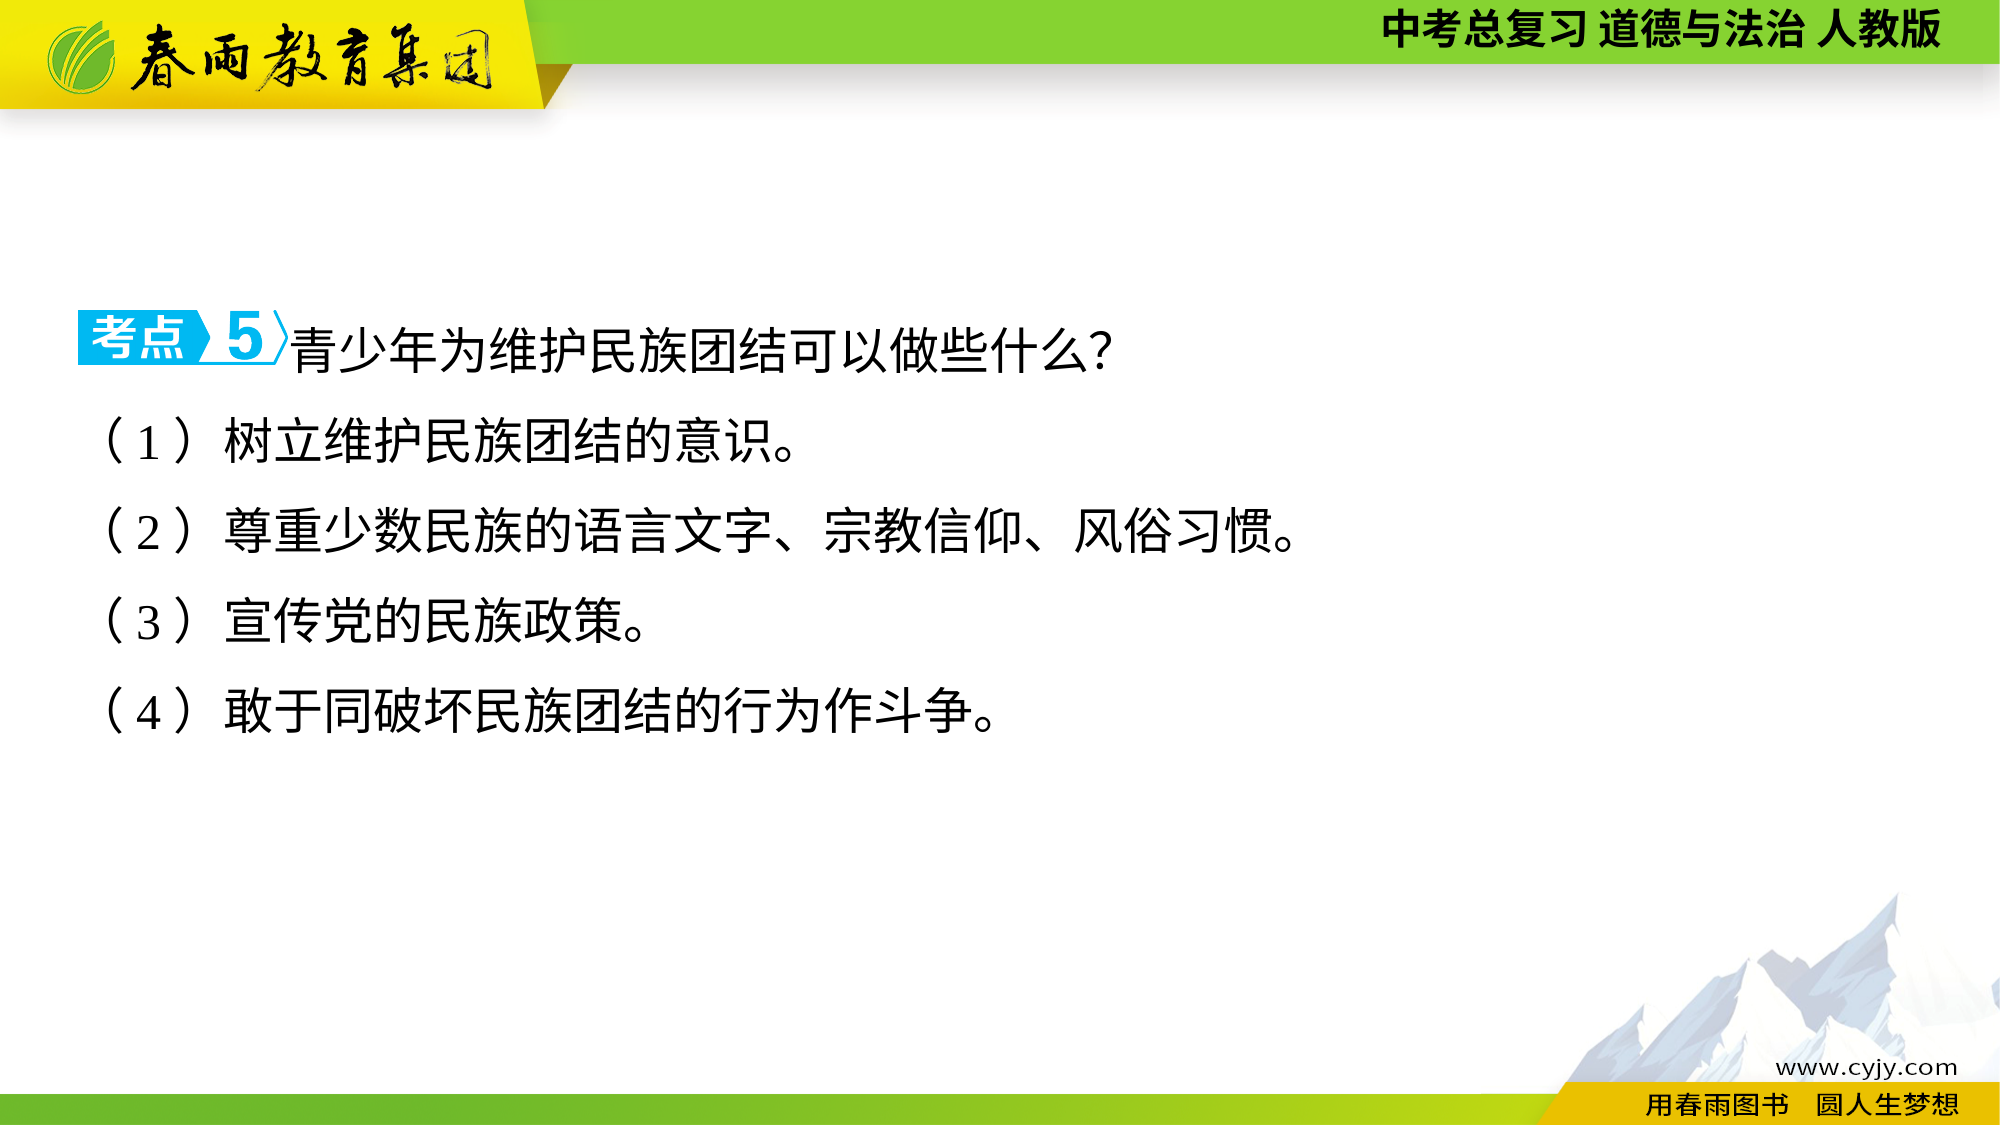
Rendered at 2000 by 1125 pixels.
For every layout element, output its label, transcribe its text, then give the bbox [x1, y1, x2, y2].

list 青少年为维护民族团结可以做些什么？ （1）树立维护民族团结的意识。 （2）尊重少数民族的语言文字、宗教信仰、风俗习惯。 （3）宣传党的民族政策。 （4）敢于同破坏民族团结的行为作斗争。 [59, 281, 1944, 740]
picture [0, 0, 2000, 1125]
